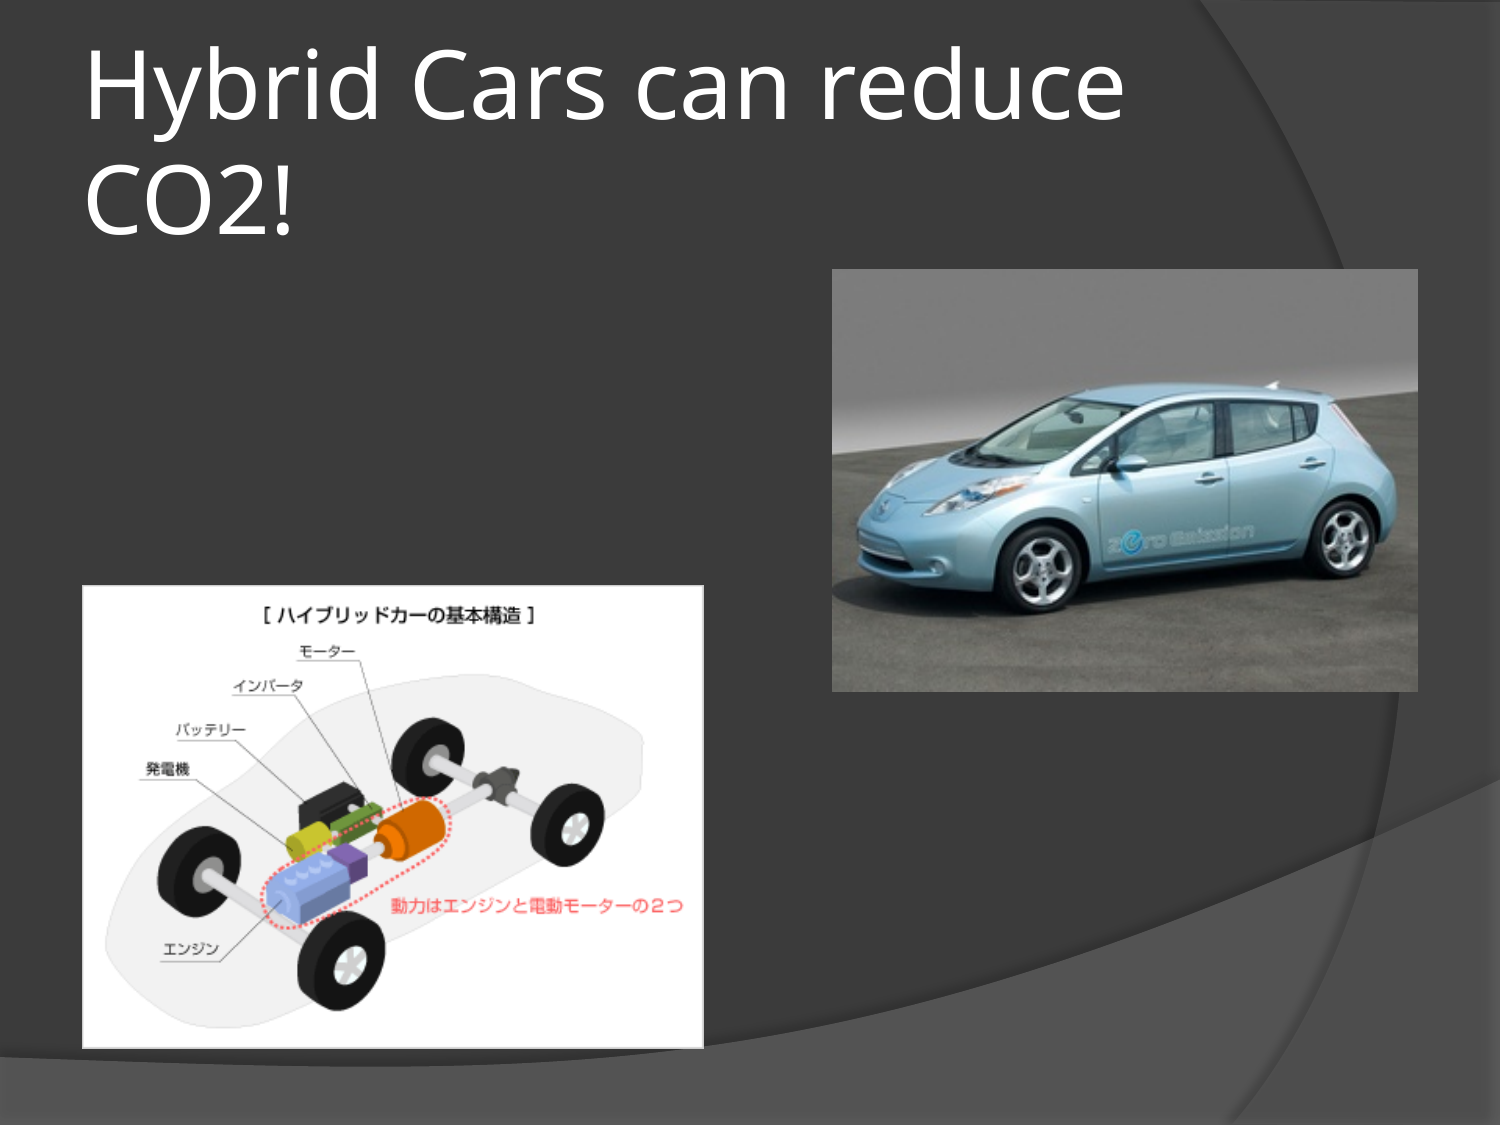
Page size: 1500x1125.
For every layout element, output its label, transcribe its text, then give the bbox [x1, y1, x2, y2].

title Hybrid Cars can reduce CO2! [75, 45, 1300, 233]
picture [81, 585, 705, 1049]
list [831, 269, 1419, 692]
